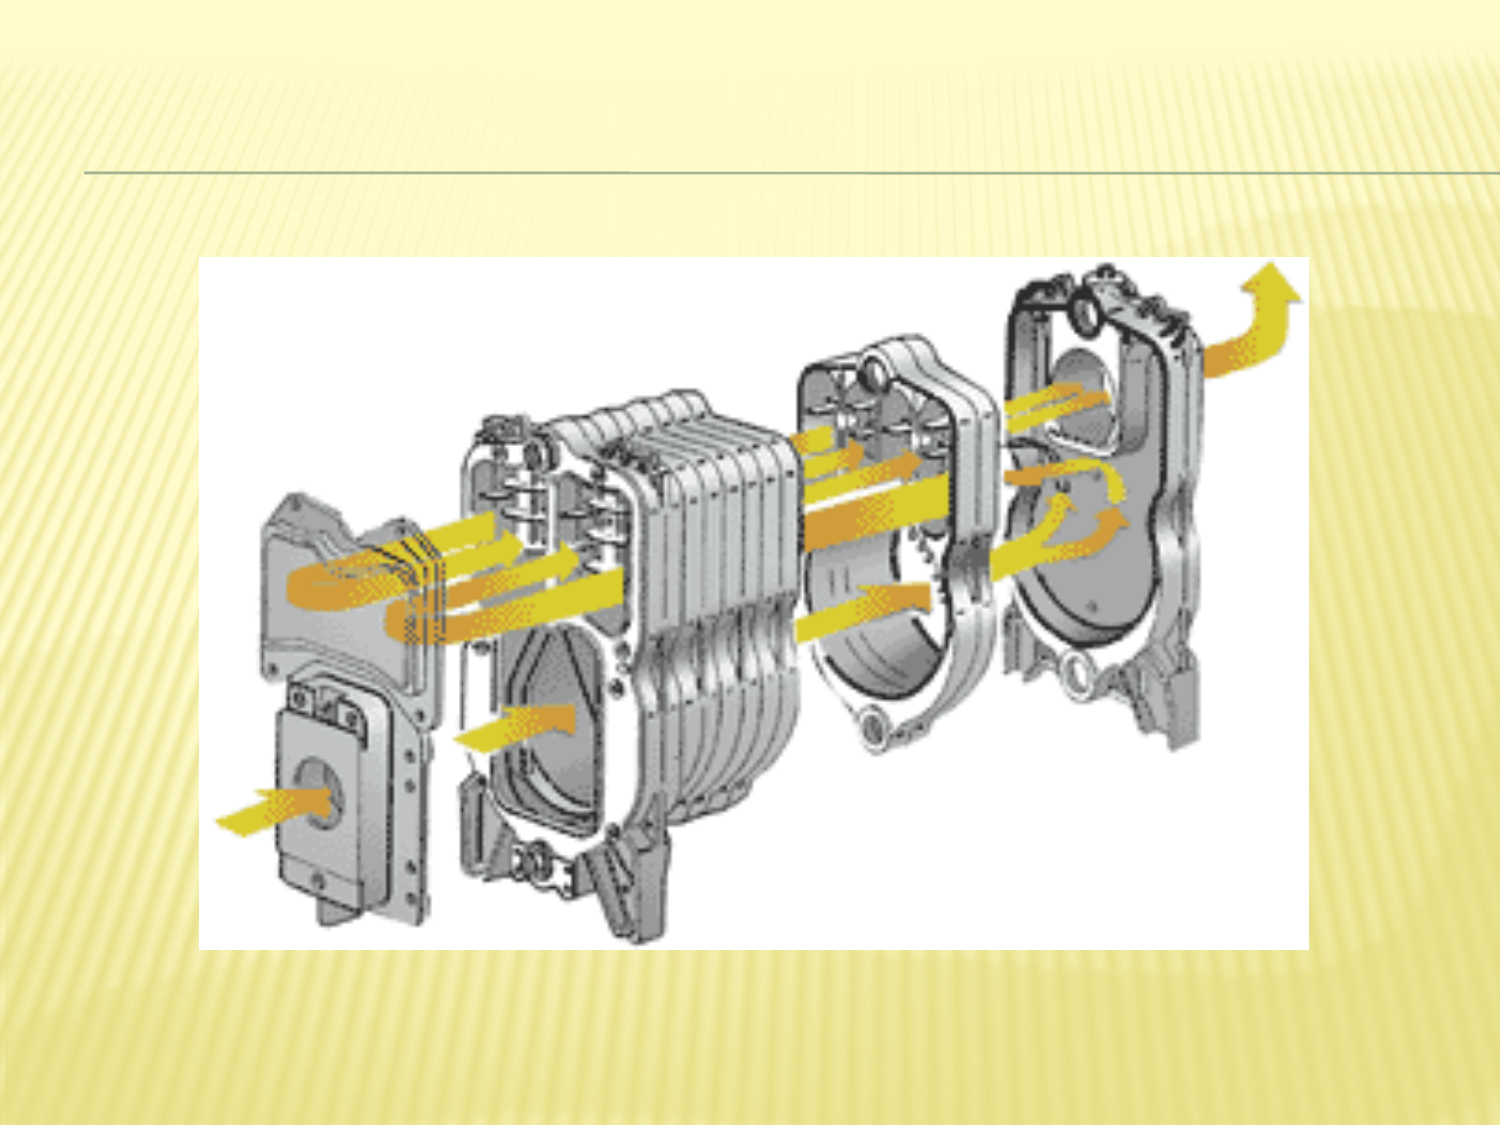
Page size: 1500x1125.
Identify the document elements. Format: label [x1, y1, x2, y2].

list [198, 257, 1309, 950]
